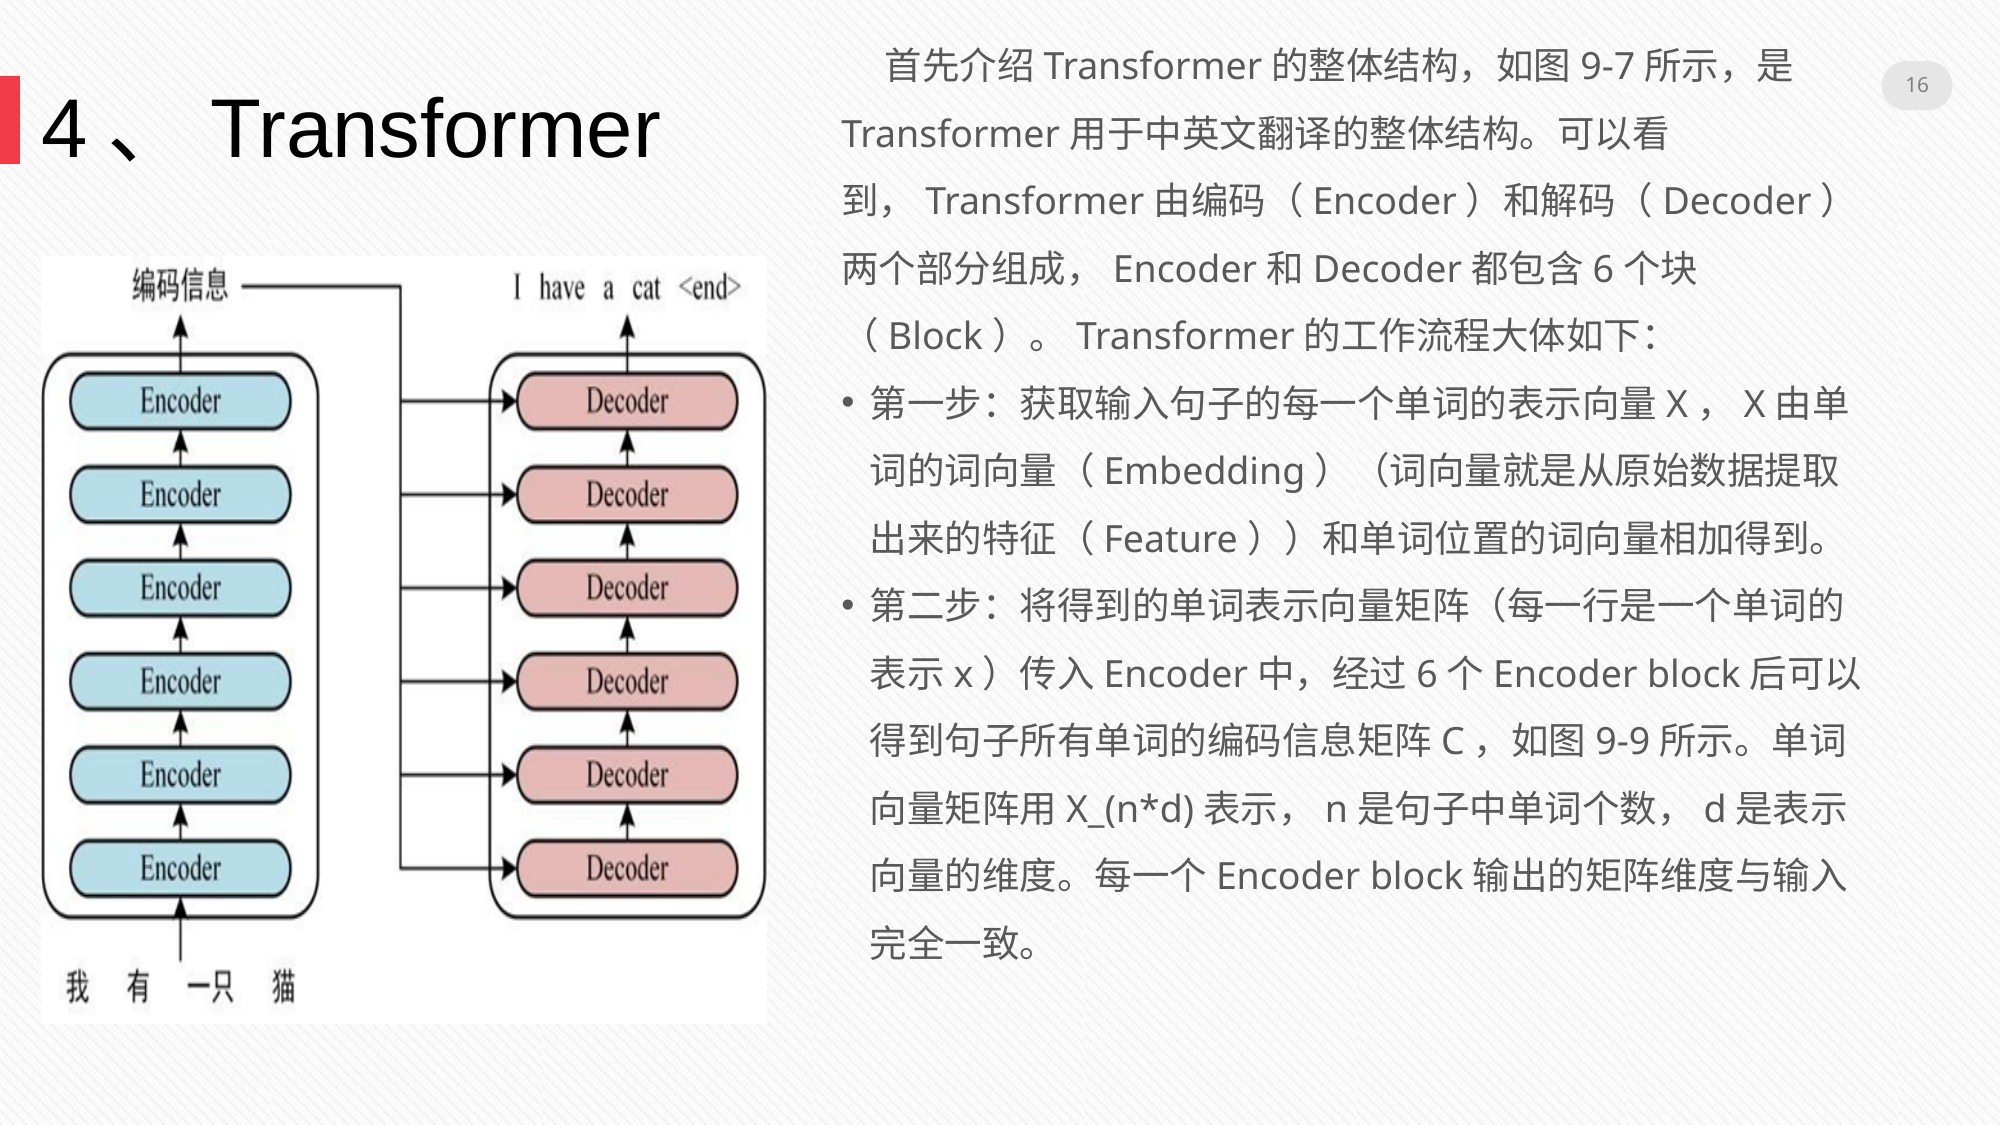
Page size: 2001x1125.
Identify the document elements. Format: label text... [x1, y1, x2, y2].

text_box 首先介绍Transformer的整体结构，如图9-7所示，是Transformer用于中英文翻译的整体结构。可以看到，Transformer由编码（Encoder）和解码（Decoder）两个部分组成，Encoder和Decoder都包含6个块（Block）。Transformer的工作流程大体如下： 第一步：获取输入句子的每一个单词的表示向量X，X由单词的词向量（Embedding）（词向量就是从原始数据提取出来的特征（Feature））和单词位置的词向量相加得到。 第二步：将得到的单词表示向量矩阵（每一行是一个单词的表示x）传入Encoder中，经过6个Encoder block后可以得到句子所有单词的编码信息矩阵C，如图9-9所示。单词向量矩阵用X_(n*d)表示，n是句子中单词个数，d是表示向量的维度。每一个Encoder block输出的矩阵维度与输入完全一致。 [826, 12, 1882, 1040]
list 4、Transformer [41, 75, 826, 186]
slide_number 16 [1882, 53, 1953, 118]
picture [0, 0, 2001, 1125]
